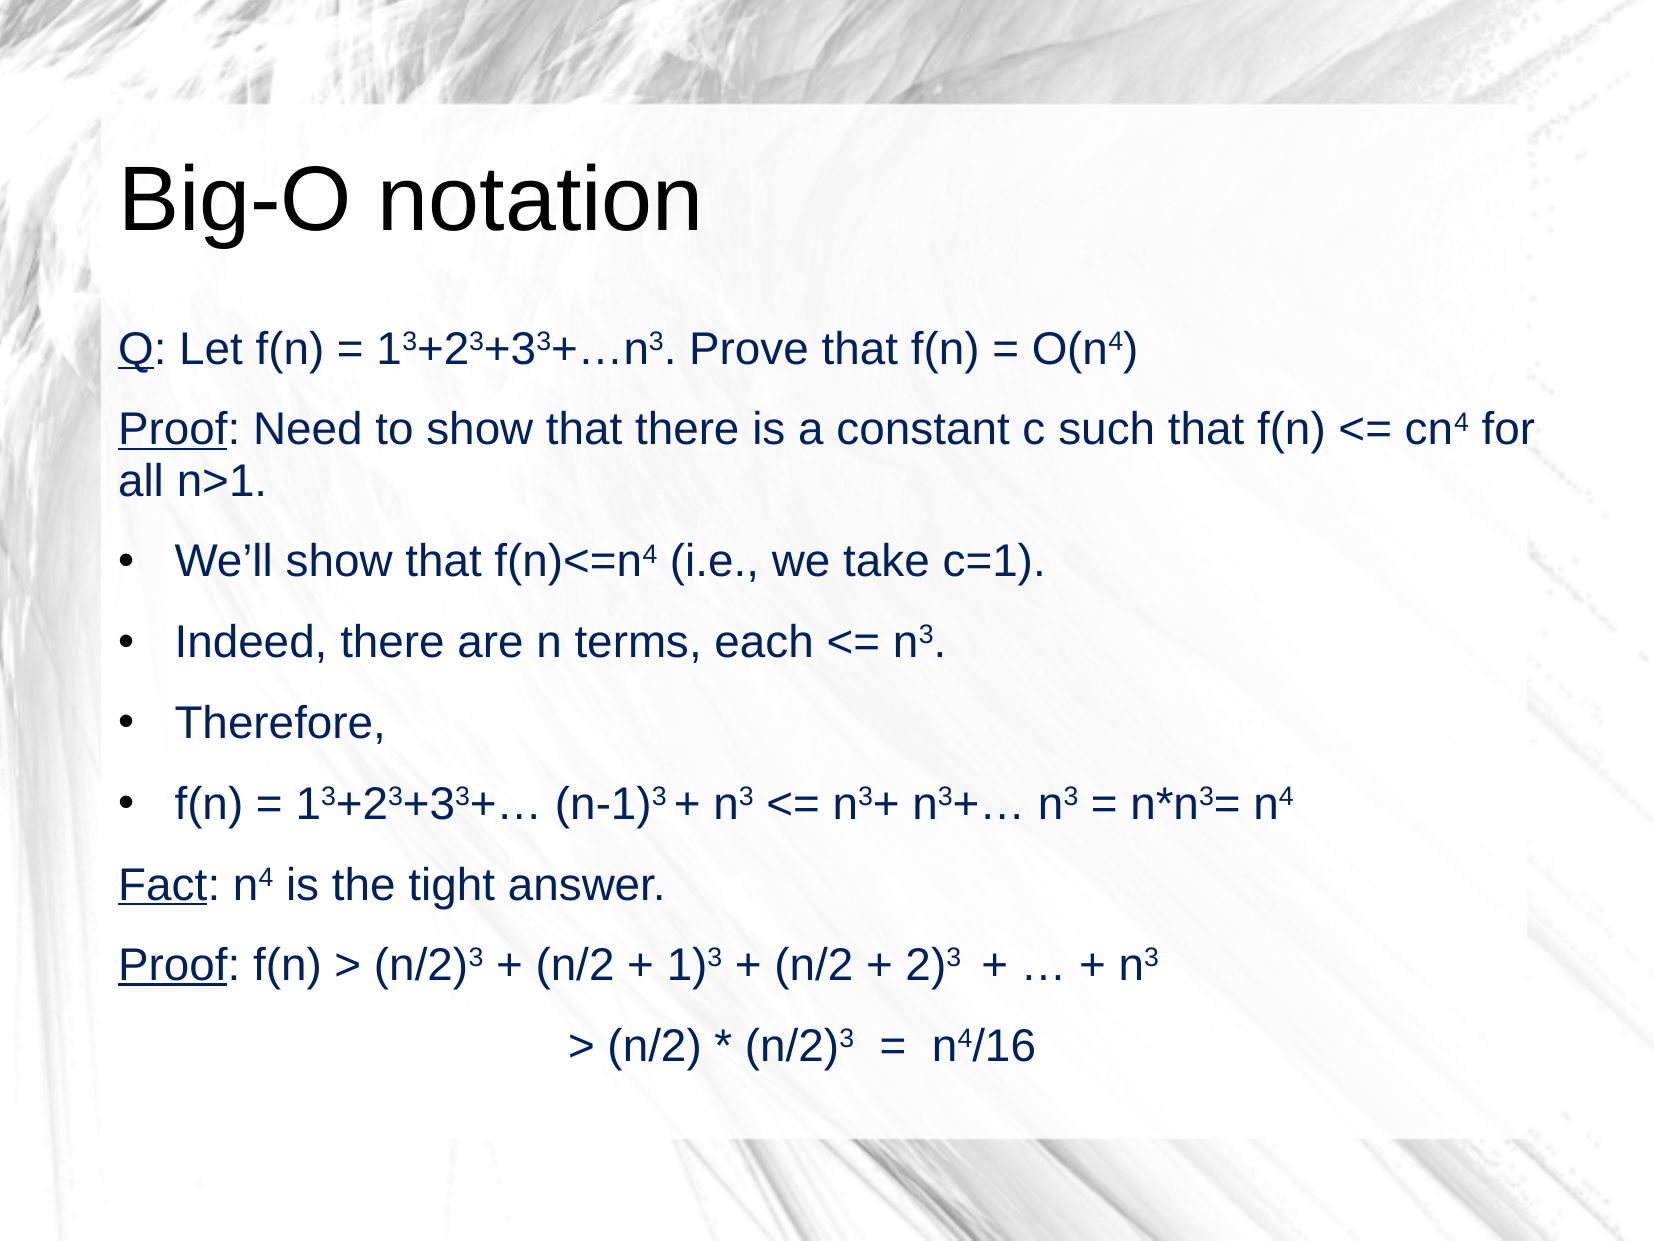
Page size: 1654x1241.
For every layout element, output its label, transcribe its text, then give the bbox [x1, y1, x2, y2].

list Q: Let f(n) = 13+23+33+…n3. Prove that f(n) = O(n4) Proof: Need to show that there is a constant c such that f(n) <= cn4 for all n>1. We’ll show that f(n)<=n4 (i.e., we take c=1). Indeed, there are n terms, each <= n3. Therefore, f(n) = 13+23+33+… (n-1)3 + n3 <= n3+ n3+… n3 = n*n3= n4 Fact: n4 is the tight answer. Proof: f(n) > (n/2)3 + (n/2 + 1)3 + (n/2 + 2)3 + … + n3 > (n/2) * (n/2)3 = n4/16 [118, 319, 1571, 1109]
title Big-O notation [118, 93, 1506, 299]
picture [0, 0, 1654, 1241]
